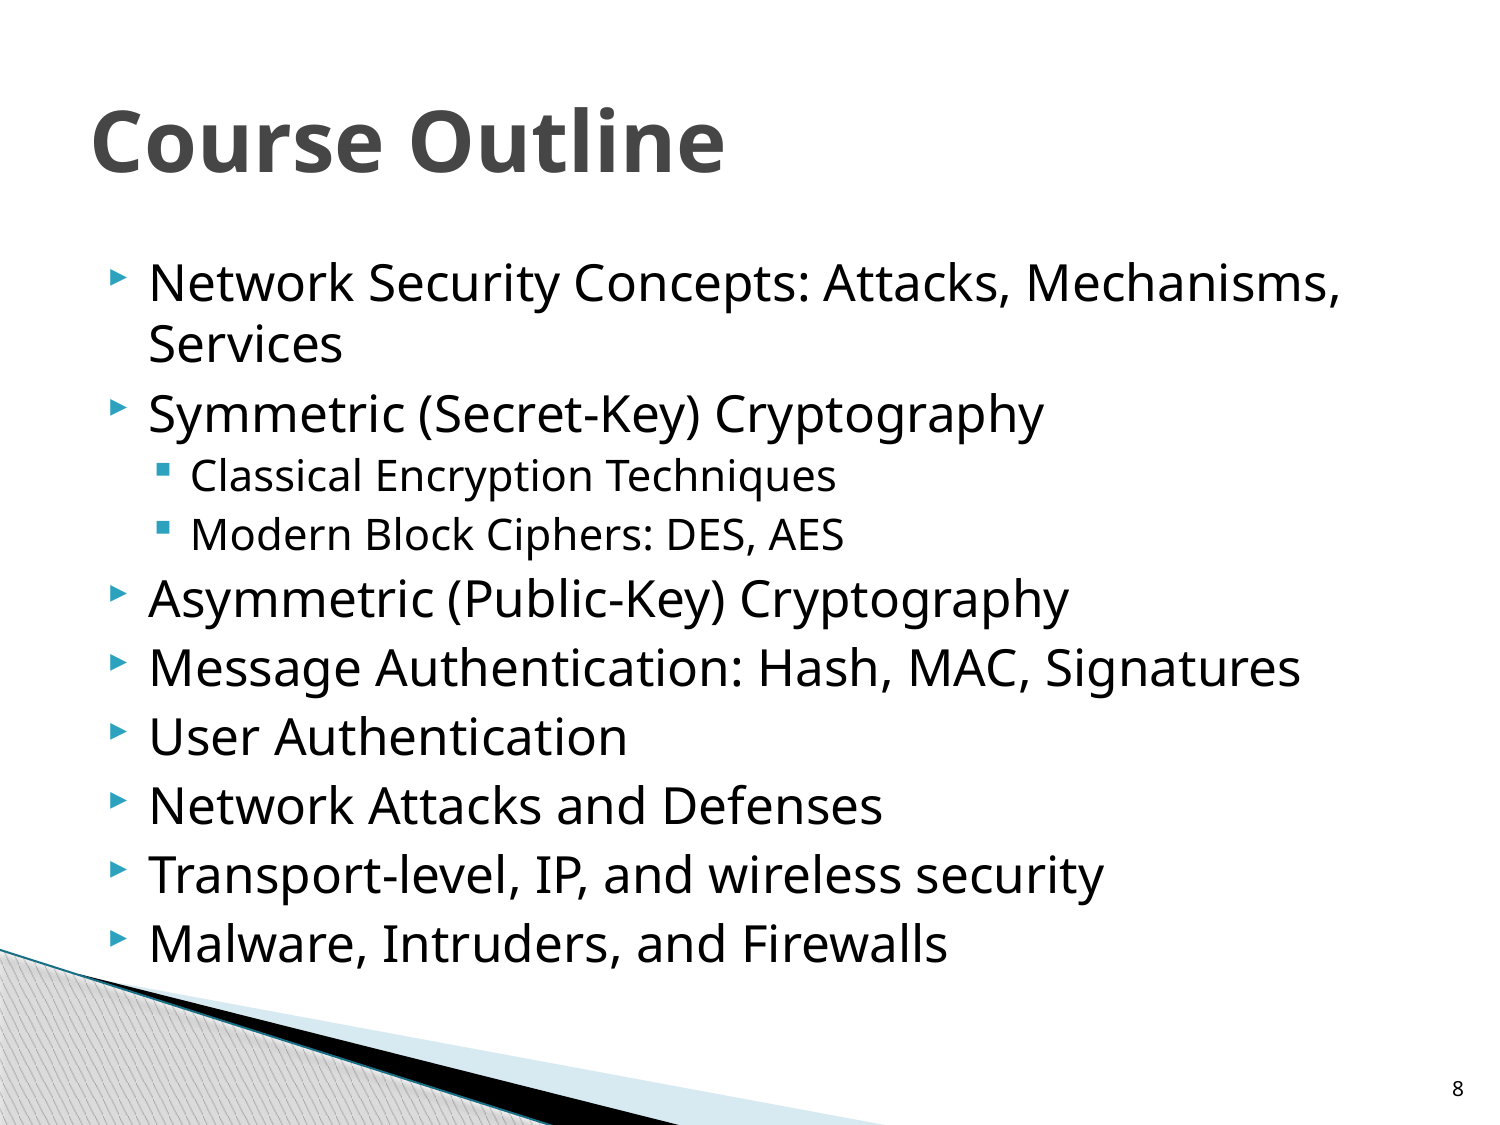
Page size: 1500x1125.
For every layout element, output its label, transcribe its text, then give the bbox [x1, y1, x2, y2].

slide_number 8 [1412, 1051, 1479, 1112]
list Network Security Concepts: Attacks, Mechanisms, Services Symmetric (Secret-Key) Cryptography Classical Encryption Techniques Modern Block Ciphers: DES, AES Asymmetric (Public-Key) Cryptography Message Authentication: Hash, MAC, Signatures User Authentication Network Attacks and Defenses Transport-level, IP, and wireless security Malware, Intruders, and Firewalls [75, 243, 1425, 986]
title Course Outline [75, 45, 1425, 233]
